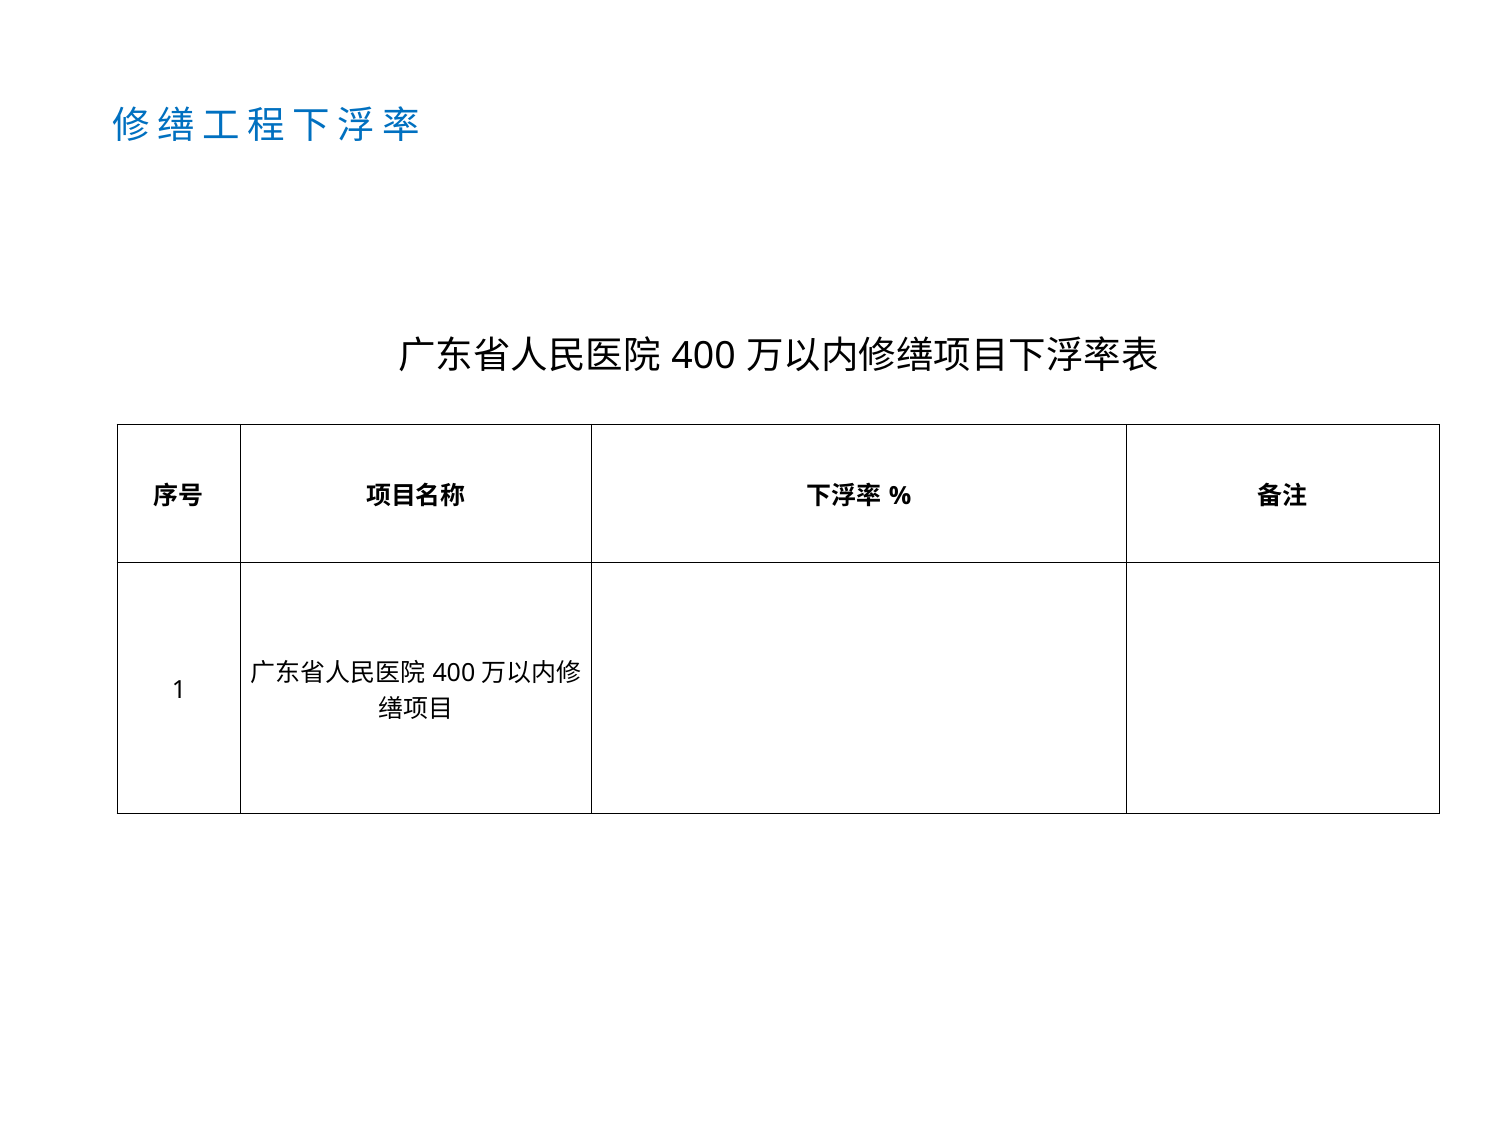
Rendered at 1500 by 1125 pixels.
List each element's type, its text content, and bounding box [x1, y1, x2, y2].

table_cell 备注 [1127, 425, 1439, 562]
text_box 修缮工程下浮率 [97, 93, 435, 154]
table_cell [1127, 563, 1439, 813]
table_cell [592, 563, 1126, 813]
table_cell 1 [118, 563, 240, 813]
table_cell 广东省人民医院400万以内修缮项目 [241, 563, 591, 813]
table_cell 项目名称 [241, 425, 591, 562]
table_header 广东省人民医院400万以内修缮项目下浮率表 [117, 278, 1439, 424]
table_cell 下浮率% [592, 425, 1126, 562]
table_cell 序号 [118, 425, 240, 562]
